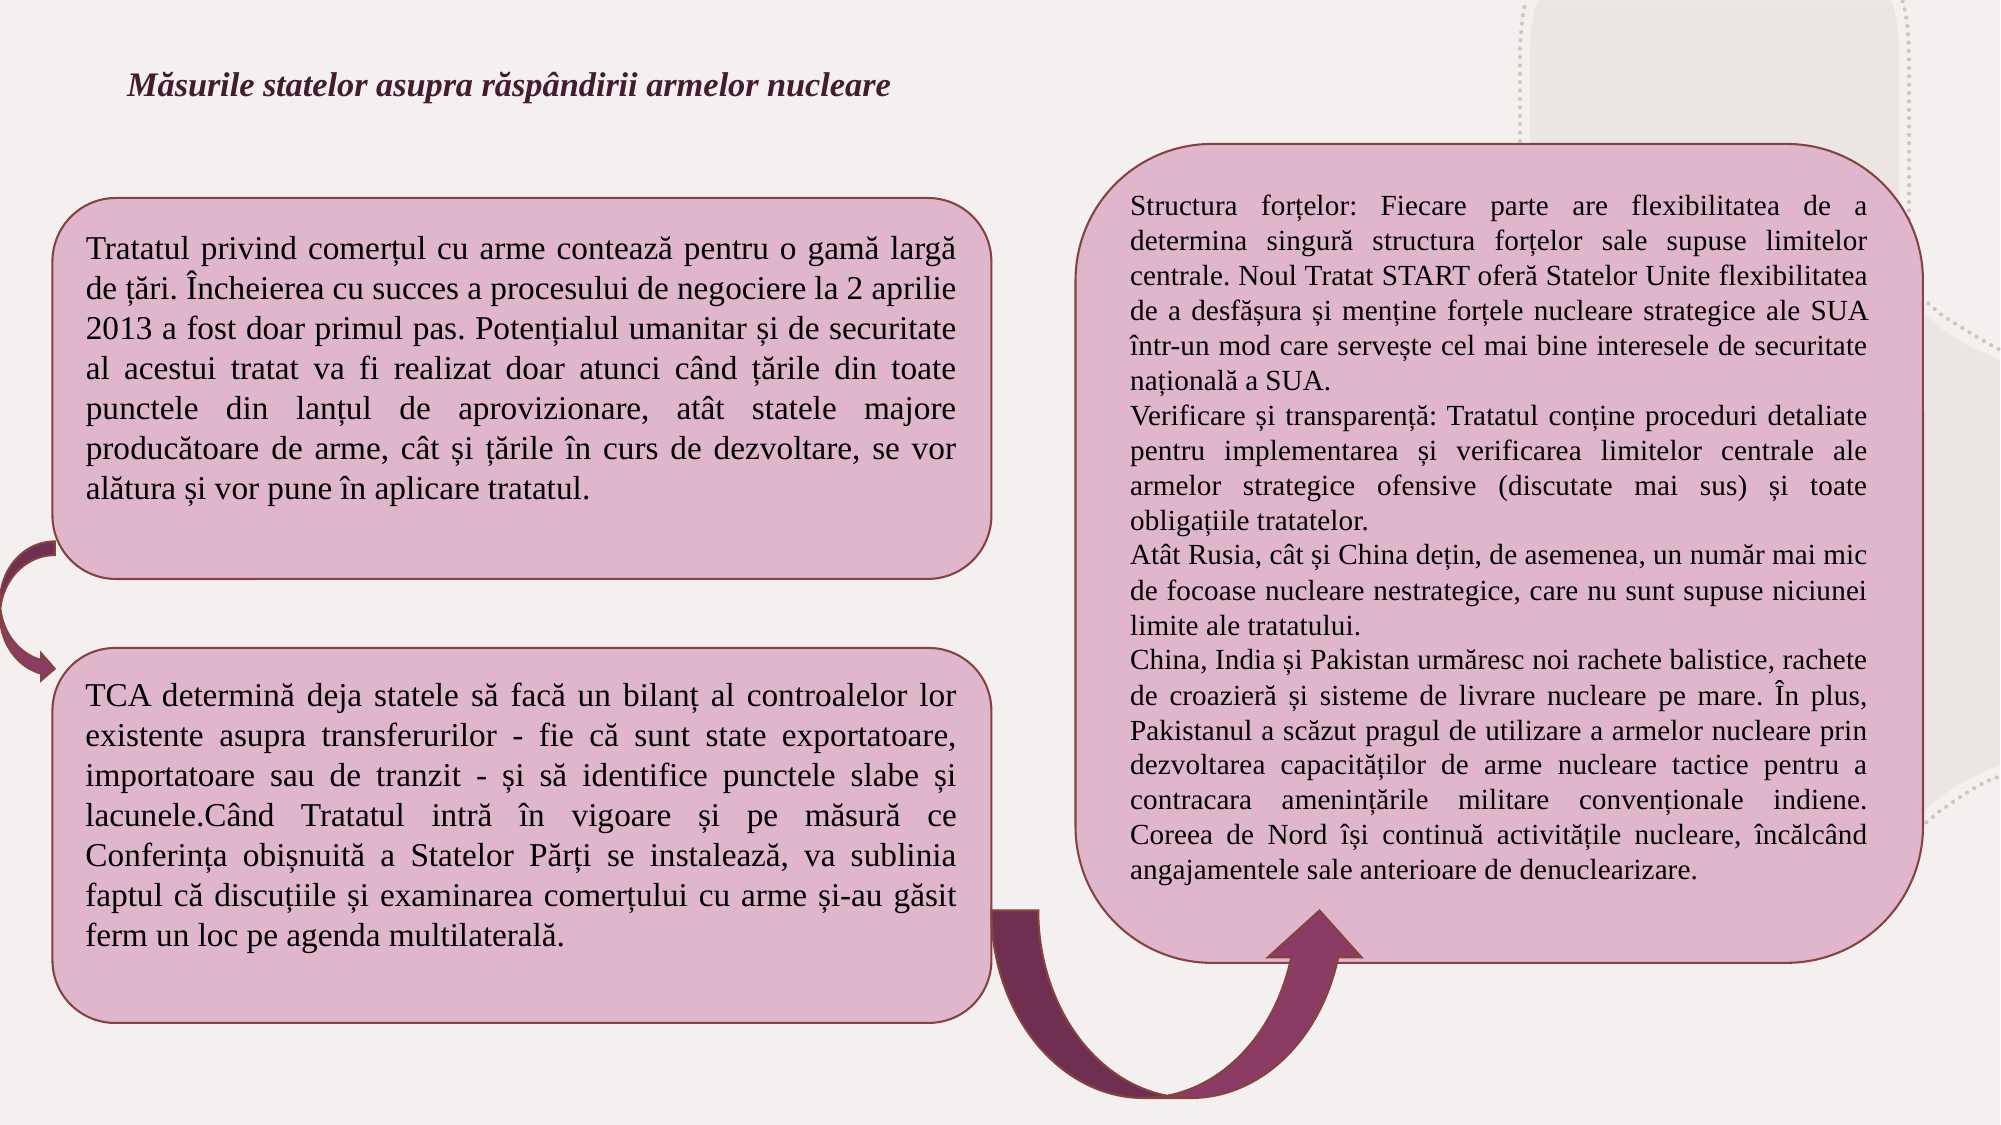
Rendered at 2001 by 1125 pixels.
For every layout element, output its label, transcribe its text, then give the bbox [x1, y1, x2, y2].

text_box [0, 540, 57, 683]
text_box Structura forțelor: Fiecare parte are flexibilitatea de a determina singură structura forțelor sale supuse limitelor centrale. Noul Tratat START oferă Statelor Unite flexibilitatea de a desfășura și menține forțele nucleare strategice ale SUA într-un mod care servește cel mai bine interesele de securitate națională a SUA. Verificare și transparență: Tratatul conține proceduri detaliate pentru implementarea și verificarea limitelor centrale ale armelor strategice ofensive (discutate mai sus) și toate obligațiile tratatelor. Atât Rusia, cât și China dețin, de asemenea, un număr mai mic de focoase nucleare nestrategice, care nu sunt supuse niciunei limite ale tratatului. China, India și Pakistan urmăresc noi rachete balistice, rachete de croazieră și sisteme de livrare nucleare pe mare. În plus, Pakistanul a scăzut pragul de utilizare a armelor nucleare prin dezvoltarea capacităților de arme nucleare tactice pentru a contracara amenințările militare convenționale indiene. Coreea de Nord își continuă activitățile nucleare, încălcând angajamentele sale anterioare de denuclearizare. [1074, 142, 1925, 964]
text_box Tratatul privind comerțul cu arme contează pentru o gamă largă de țări. Încheierea cu succes a procesului de negociere la 2 aprilie 2013 a fost doar primul pas. Potențialul umanitar și de securitate al acestui tratat va fi realizat doar atunci când țările din toate punctele din lanțul de aprovizionare, atât statele majore producătoare de arme, cât și țările în curs de dezvoltare, se vor alătura și vor pune în aplicare tratatul. [51, 196, 993, 581]
text_box TCA determină deja statele să facă un bilanț al controalelor lor existente asupra transferurilor - fie că sunt state exportatoare, importatoare sau de tranzit - și să identifice punctele slabe și lacunele.Când Tratatul intră în vigoare și pe măsură ce Conferința obișnuită a Statelor Părți se instalează, va sublinia faptul că discuțiile și examinarea comerțului cu arme și-au găsit ferm un loc pe agenda multilaterală. [51, 646, 993, 1024]
text_box [990, 909, 1364, 1100]
title Măsurile statelor asupra răspândirii armelor nucleare [112, 53, 1601, 173]
